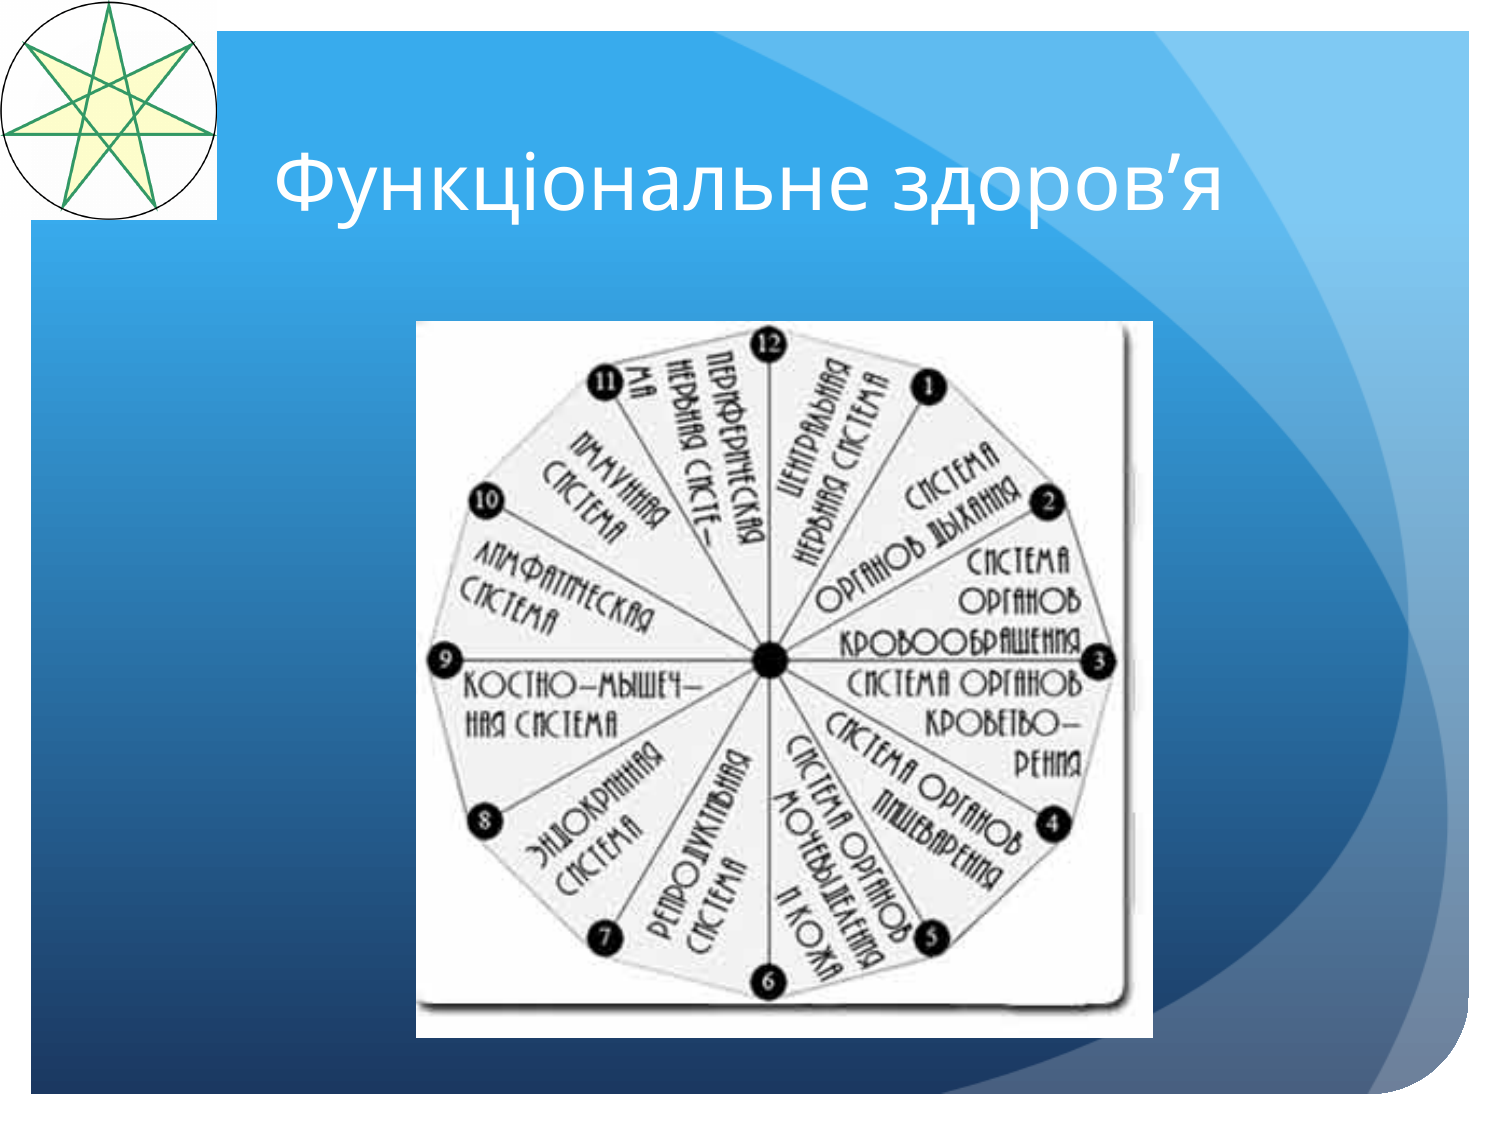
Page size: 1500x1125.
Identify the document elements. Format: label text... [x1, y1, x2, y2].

picture [0, 0, 1473, 1094]
title Функціональне здоров’я [127, 62, 1372, 234]
list [127, 299, 1372, 991]
